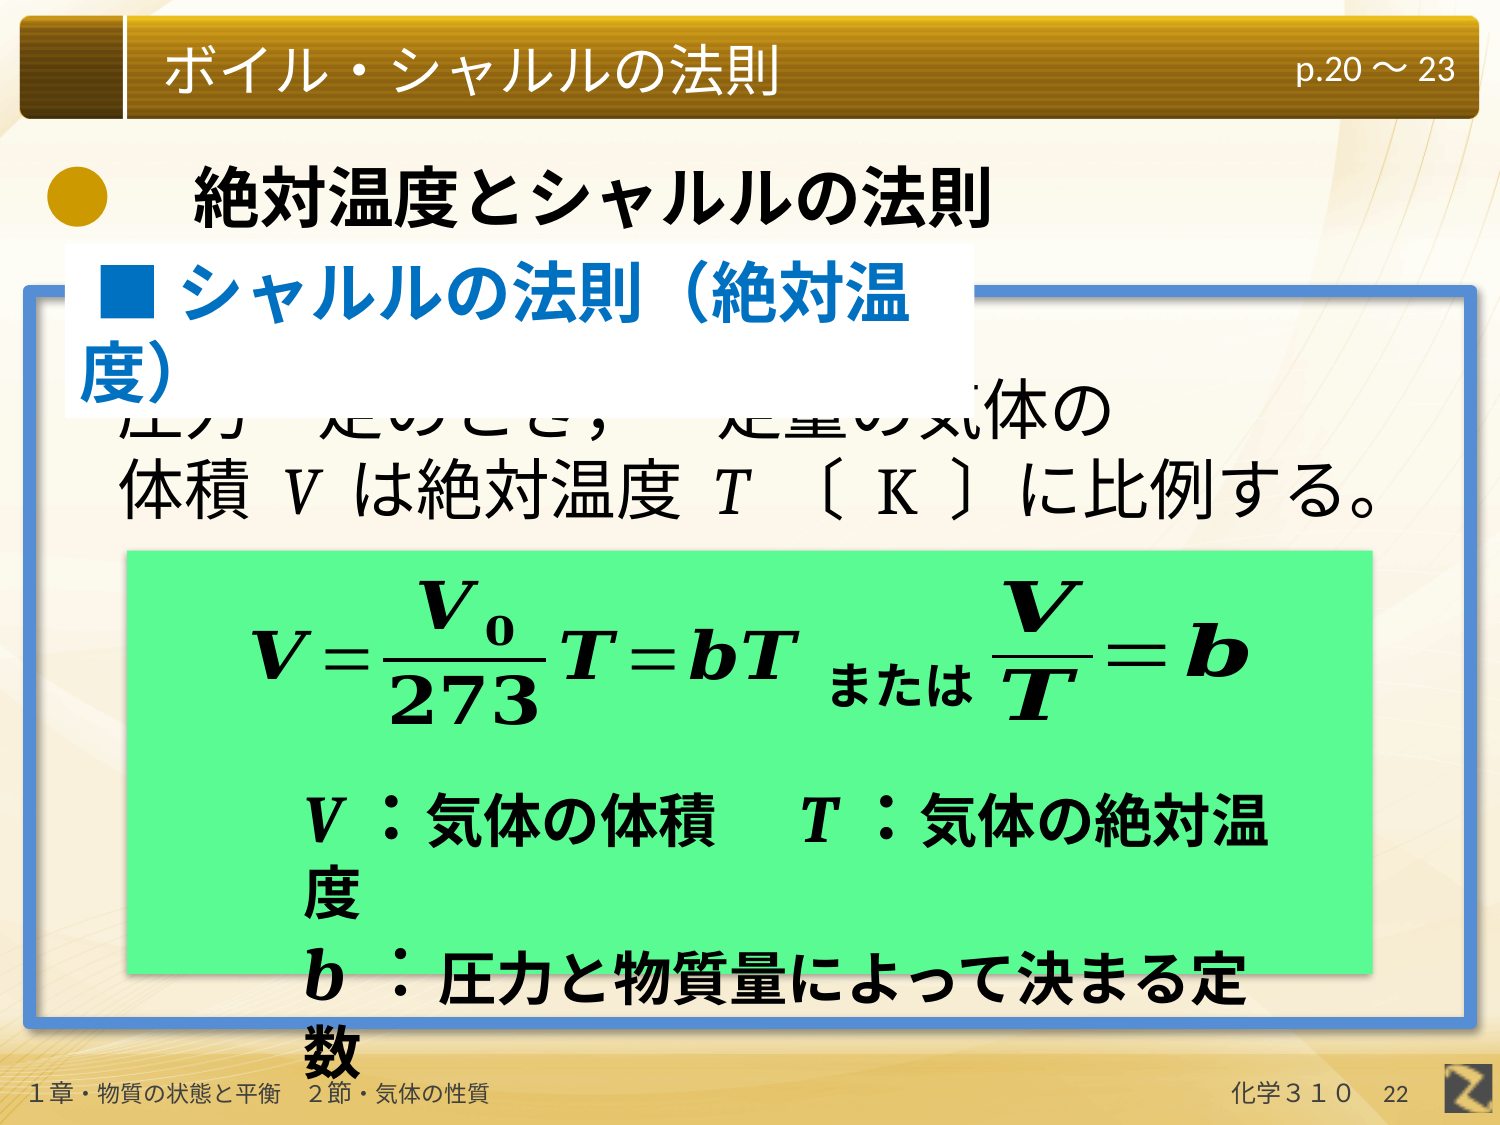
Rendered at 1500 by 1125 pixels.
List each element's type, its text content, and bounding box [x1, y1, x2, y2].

text_box 圧力一定のとき，一定量の気体の 体積 V は絶対温度 T 〔 K 〕に比例する。 [102, 360, 1473, 535]
text_box ● 絶対温度とシャルルの法則 [29, 148, 1032, 244]
picture [0, 0, 1500, 1125]
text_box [126, 550, 1374, 975]
text_box [29, 290, 1471, 1024]
slide_number 22 [1356, 1070, 1436, 1118]
text_box ■シャルルの法則（絶対温度） [64, 244, 975, 419]
